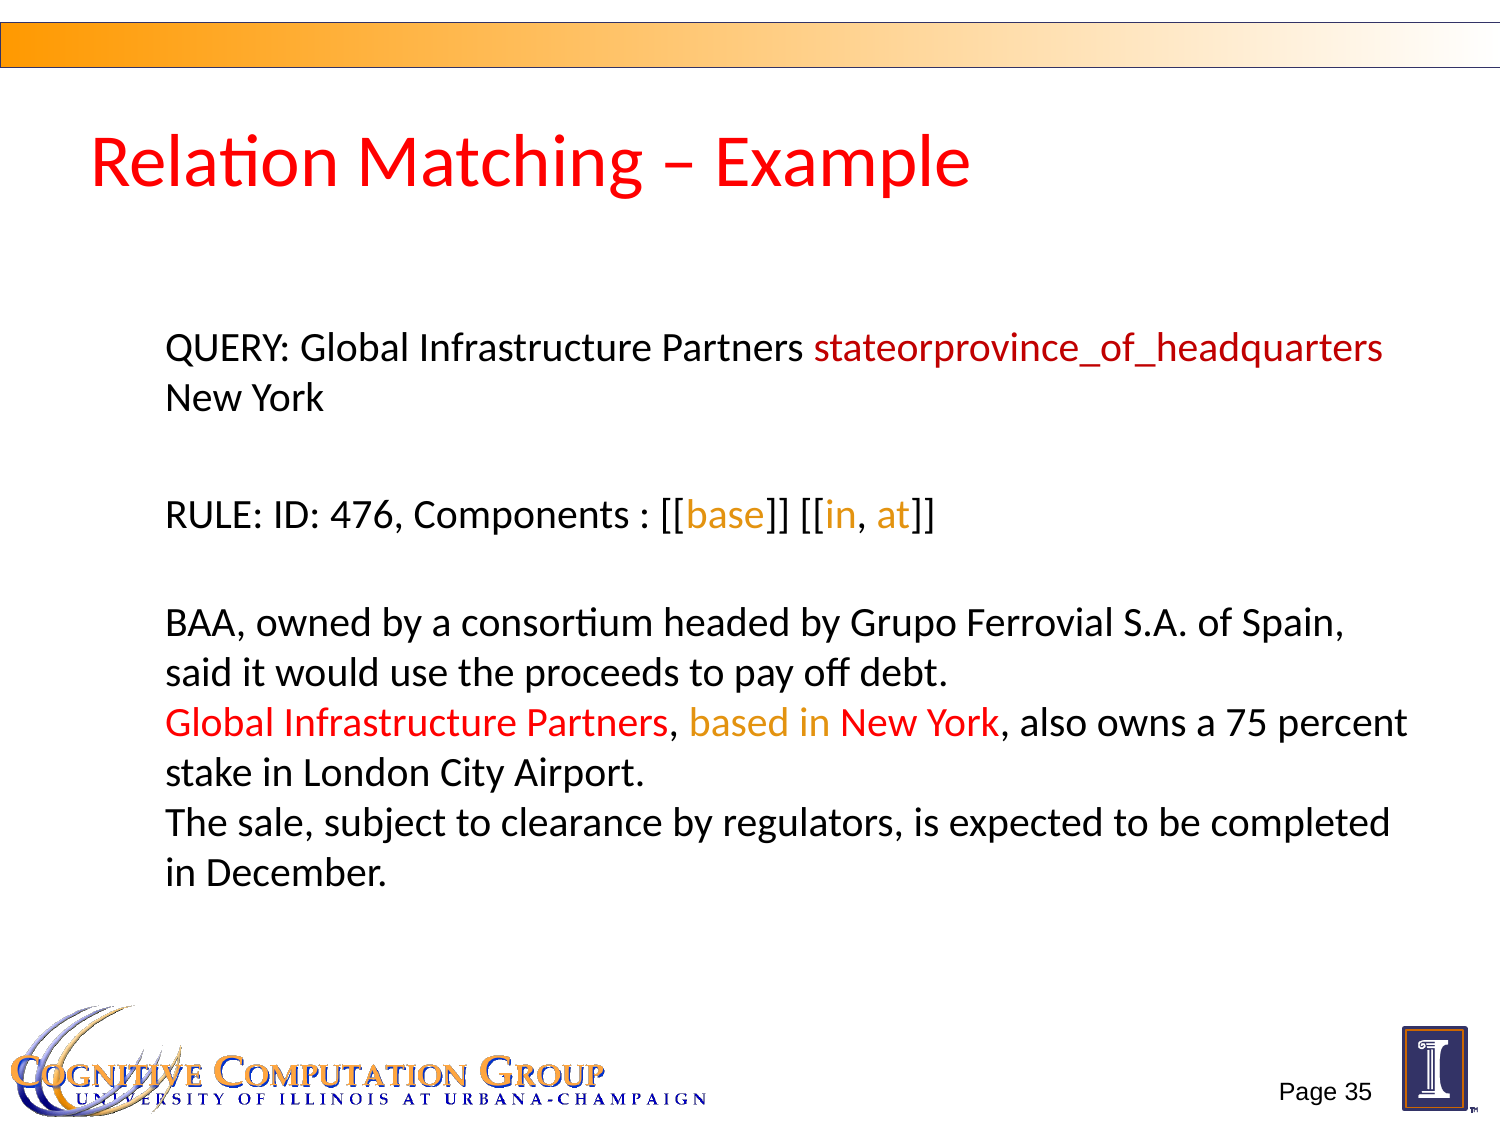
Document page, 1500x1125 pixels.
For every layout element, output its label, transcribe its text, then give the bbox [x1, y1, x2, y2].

title Relation Matching – Example [75, 75, 1425, 238]
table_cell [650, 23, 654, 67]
list QUERY: Global Infrastructure Partners stateorprovince_of_headquarters New York RULE: ID: 476, Components : [[base]] [[in, at]] BAA, owned by a consortium headed by Grupo Ferrovial S.A. of Spain, said it would use the proceeds to pay off debt. Global Infrastructure Partners, based in New York, also owns a 75 percent stake in London City Airport. The sale, subject to clearance by regulators, is expected to be completed in December. [75, 262, 1425, 1013]
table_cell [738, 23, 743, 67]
picture [0, 1000, 713, 1125]
slide_number Page 35 [1237, 1074, 1388, 1113]
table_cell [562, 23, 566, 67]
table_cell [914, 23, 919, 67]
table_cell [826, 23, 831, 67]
